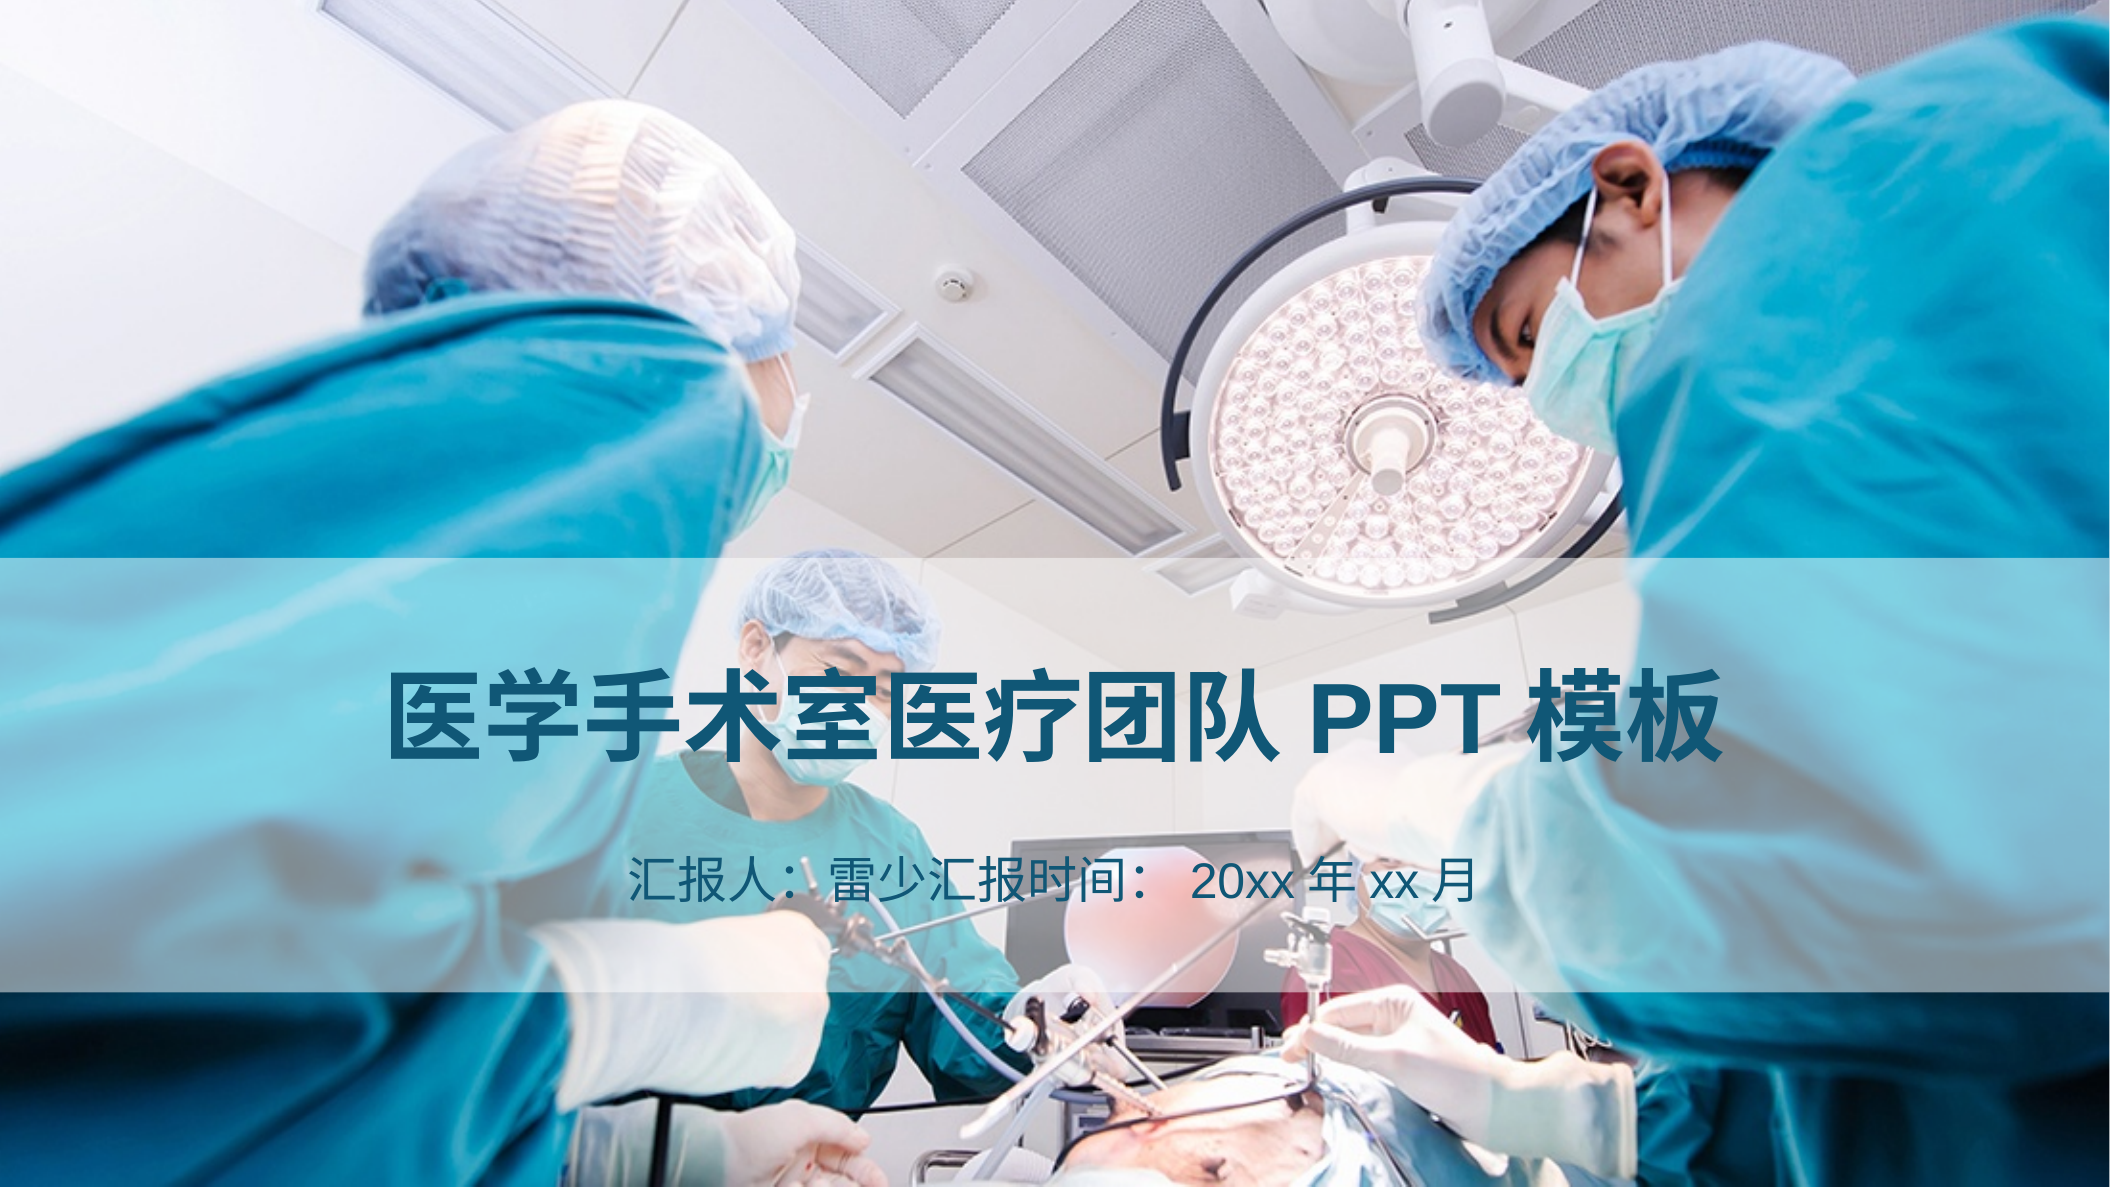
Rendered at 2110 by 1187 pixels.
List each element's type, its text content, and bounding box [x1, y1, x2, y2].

text_box 汇报人：雷少汇报时间：20xx年xx月 [485, 848, 1624, 909]
text_box [0, 0, 2110, 557]
text_box [0, 557, 2110, 994]
text_box 医学手术室医疗团队PPT模板 [359, 654, 1750, 775]
text_box [0, 994, 2110, 1187]
